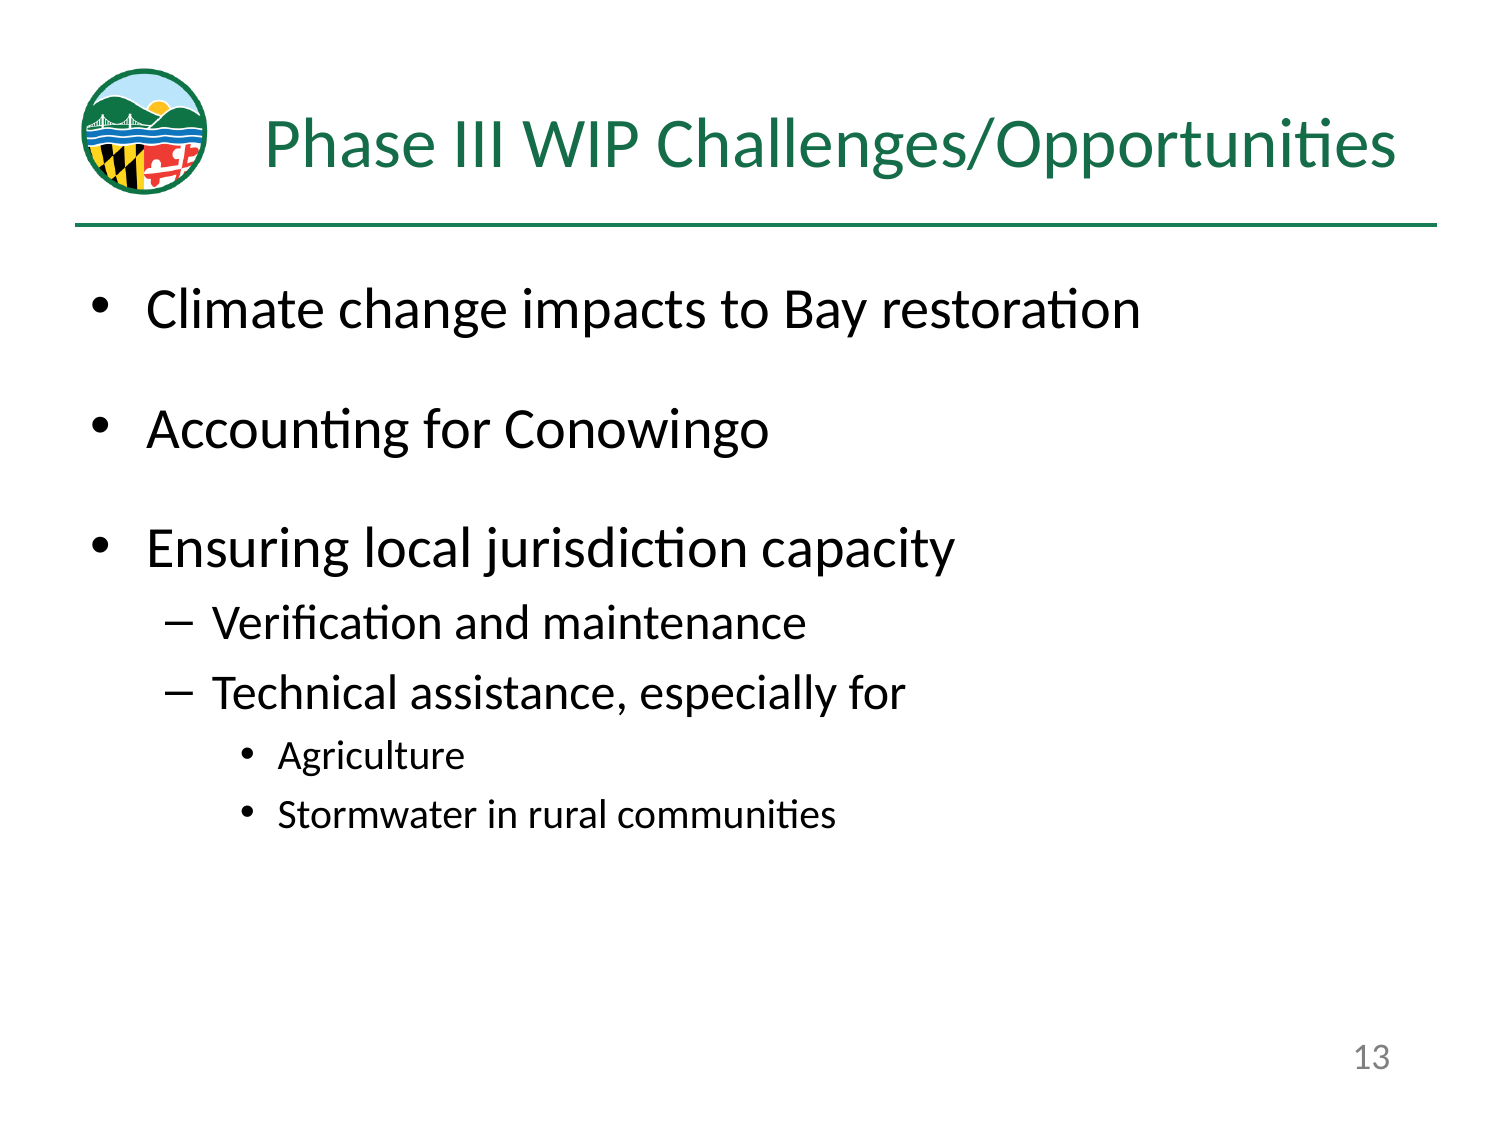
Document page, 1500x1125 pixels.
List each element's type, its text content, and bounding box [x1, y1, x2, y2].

picture [75, 62, 213, 200]
list Climate change impacts to Bay restoration Accounting for Conowingo Ensuring local jurisdiction capacity Verification and maintenance Technical assistance, especially for Agriculture Stormwater in rural communities [75, 262, 1425, 1005]
title Phase III WIP Challenges/Opportunities [249, 45, 1425, 233]
